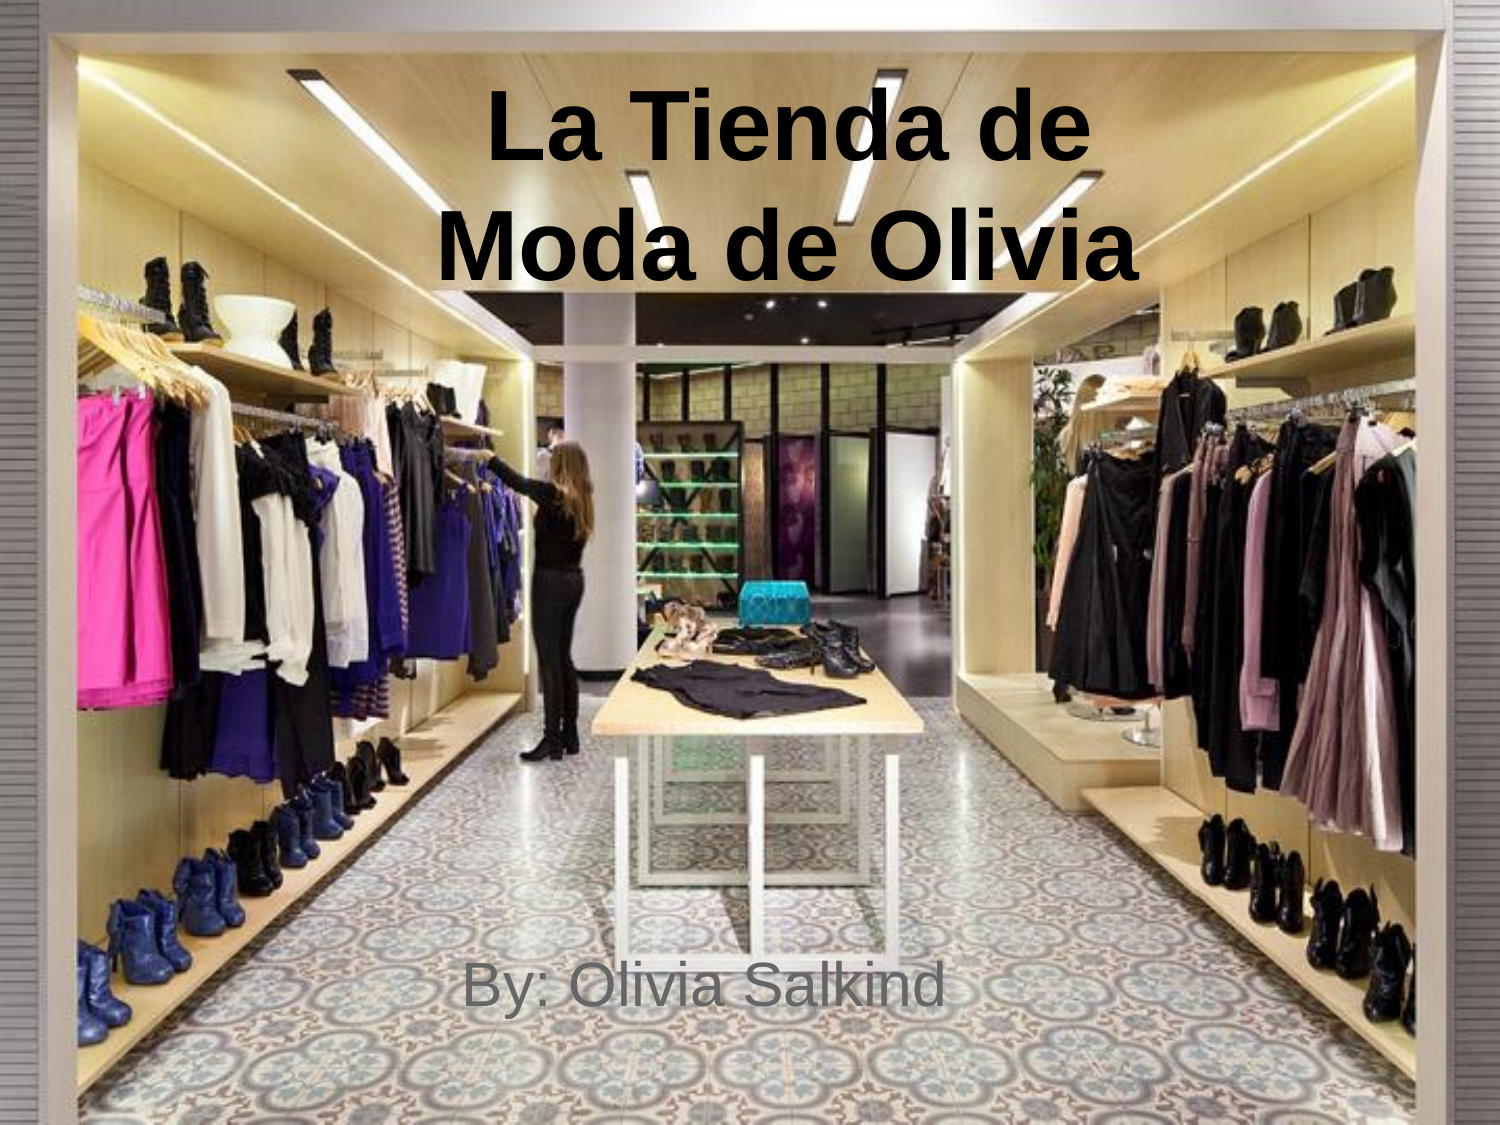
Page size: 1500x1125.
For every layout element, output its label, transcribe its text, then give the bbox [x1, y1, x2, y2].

subtitle By: Olivia Salkind [52, 929, 1326, 1125]
title La Tienda de Moda de Olivia [420, 45, 1388, 316]
picture [0, 0, 1500, 1125]
